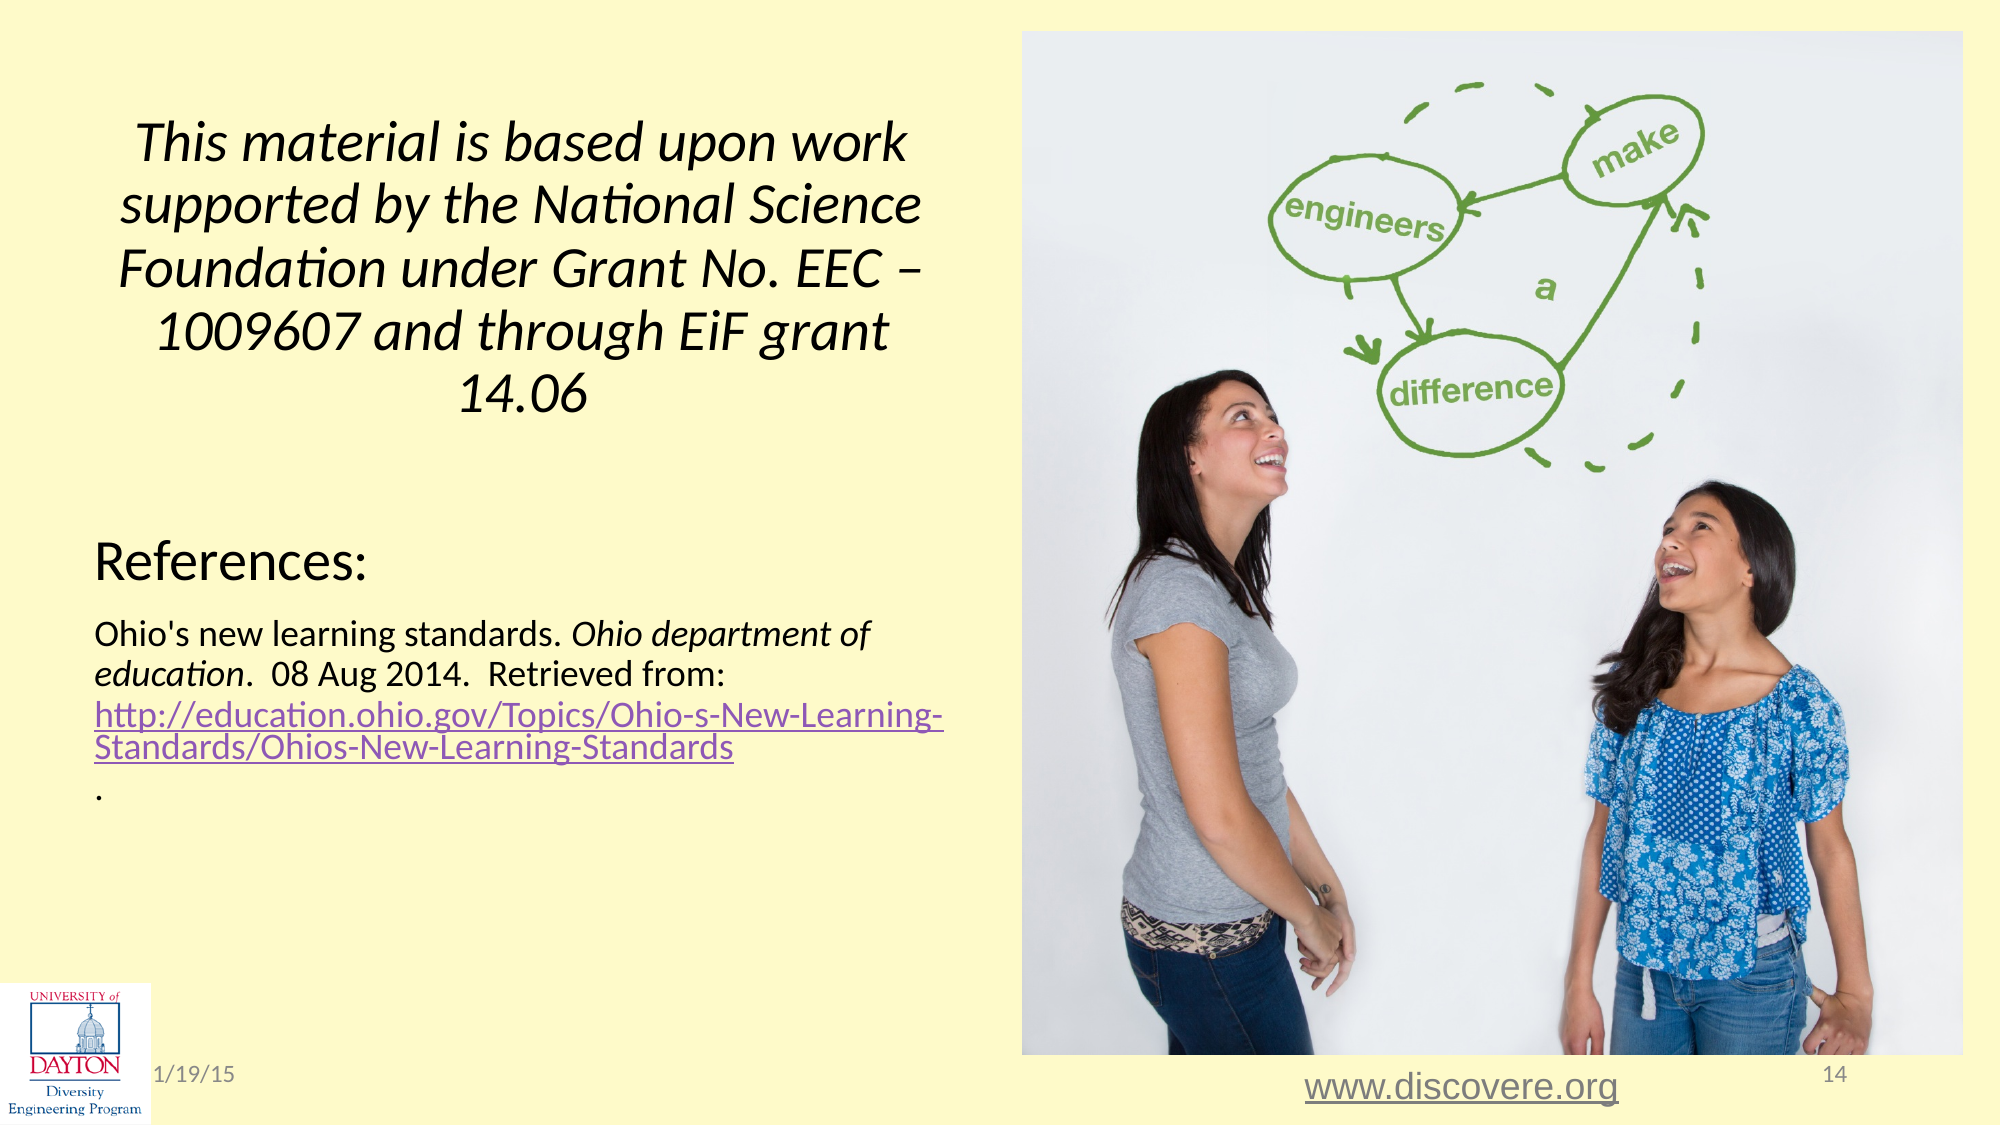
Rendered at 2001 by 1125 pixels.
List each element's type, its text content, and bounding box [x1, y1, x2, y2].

text_box www.discovere.org [1289, 1063, 1648, 1115]
picture [0, 983, 151, 1125]
picture [1021, 30, 1963, 1055]
list This material is based upon work supported by the National Science Foundation under Grant No. EEC – 1009607 and through EiF grant 14.06 References: Ohio's new learning standards. Ohio department of education. 08 Aug 2014. Retrieved from: http://education.ohio.gov/Topics/Ohio-s-New-Learning-Standards/Ohios-New-Learning-Standards. [79, 103, 965, 1014]
